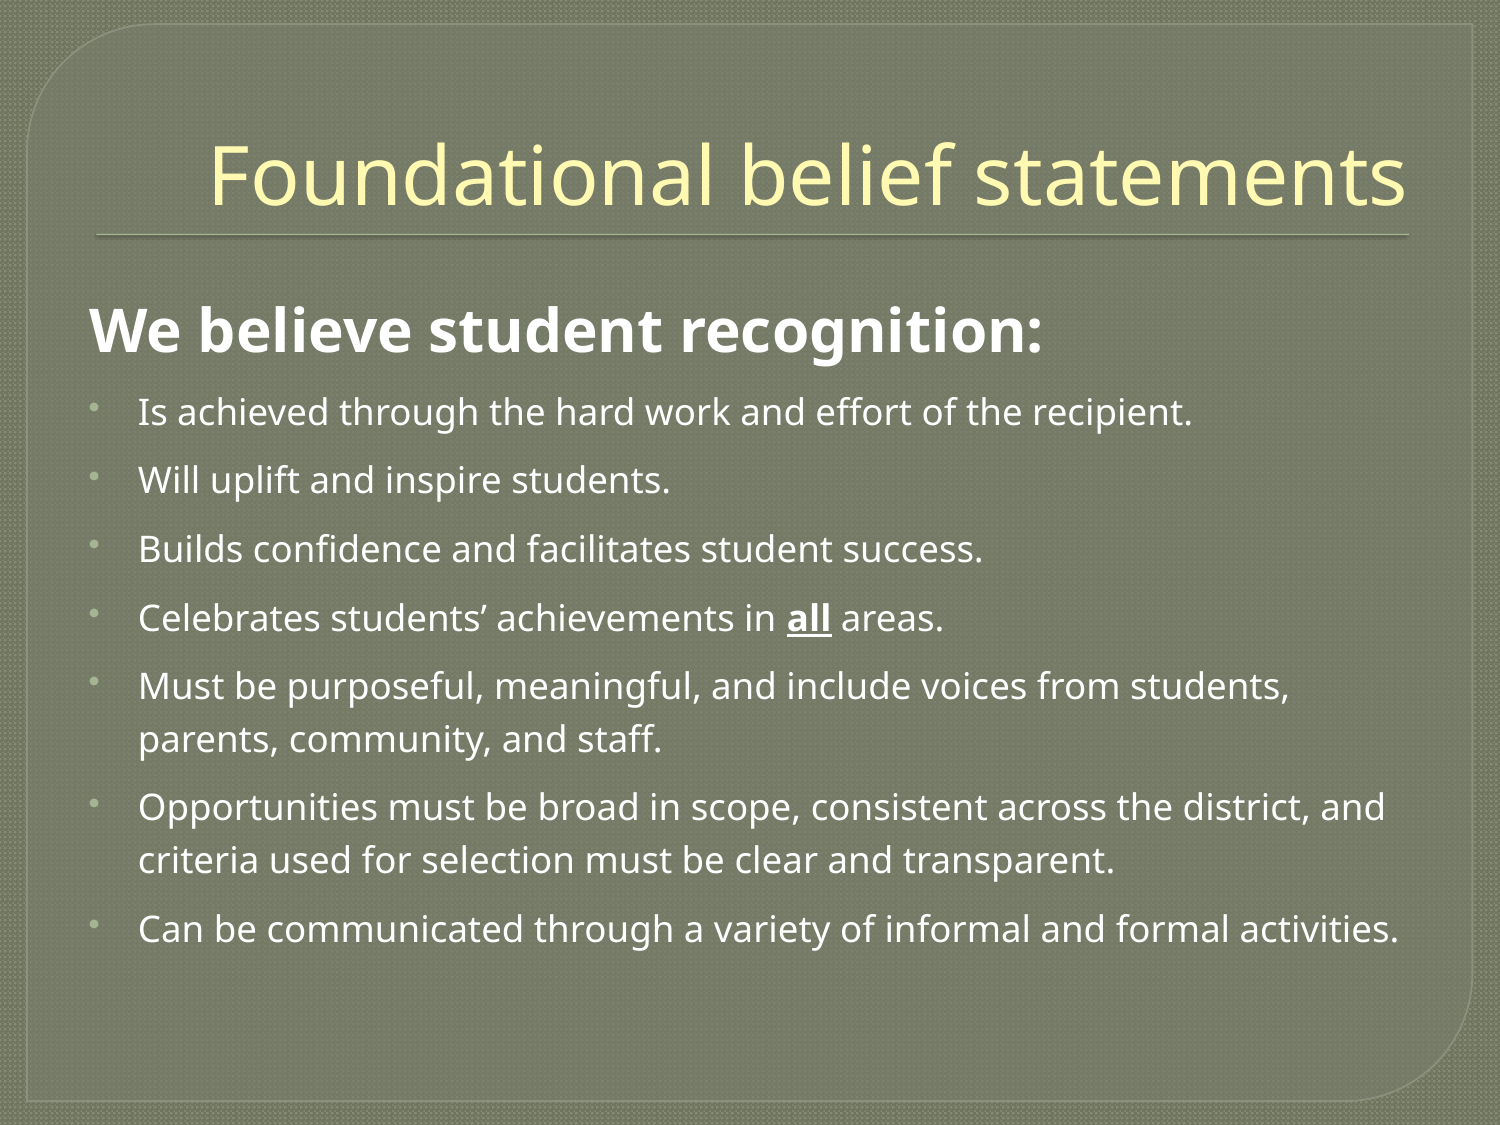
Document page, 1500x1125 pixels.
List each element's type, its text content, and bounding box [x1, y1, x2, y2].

title Foundational belief statements [75, 41, 1425, 230]
list We believe student recognition: Is achieved through the hard work and effort of the recipient. Will uplift and inspire students. Builds confidence and facilitates student success. Celebrates students’ achievements in all areas. Must be purposeful, meaningful, and include voices from students, parents, community, and staff. Opportunities must be broad in scope, consistent across the district, and criteria used for selection must be clear and transparent. Can be communicated through a variety of informal and formal activities. [75, 270, 1425, 1013]
